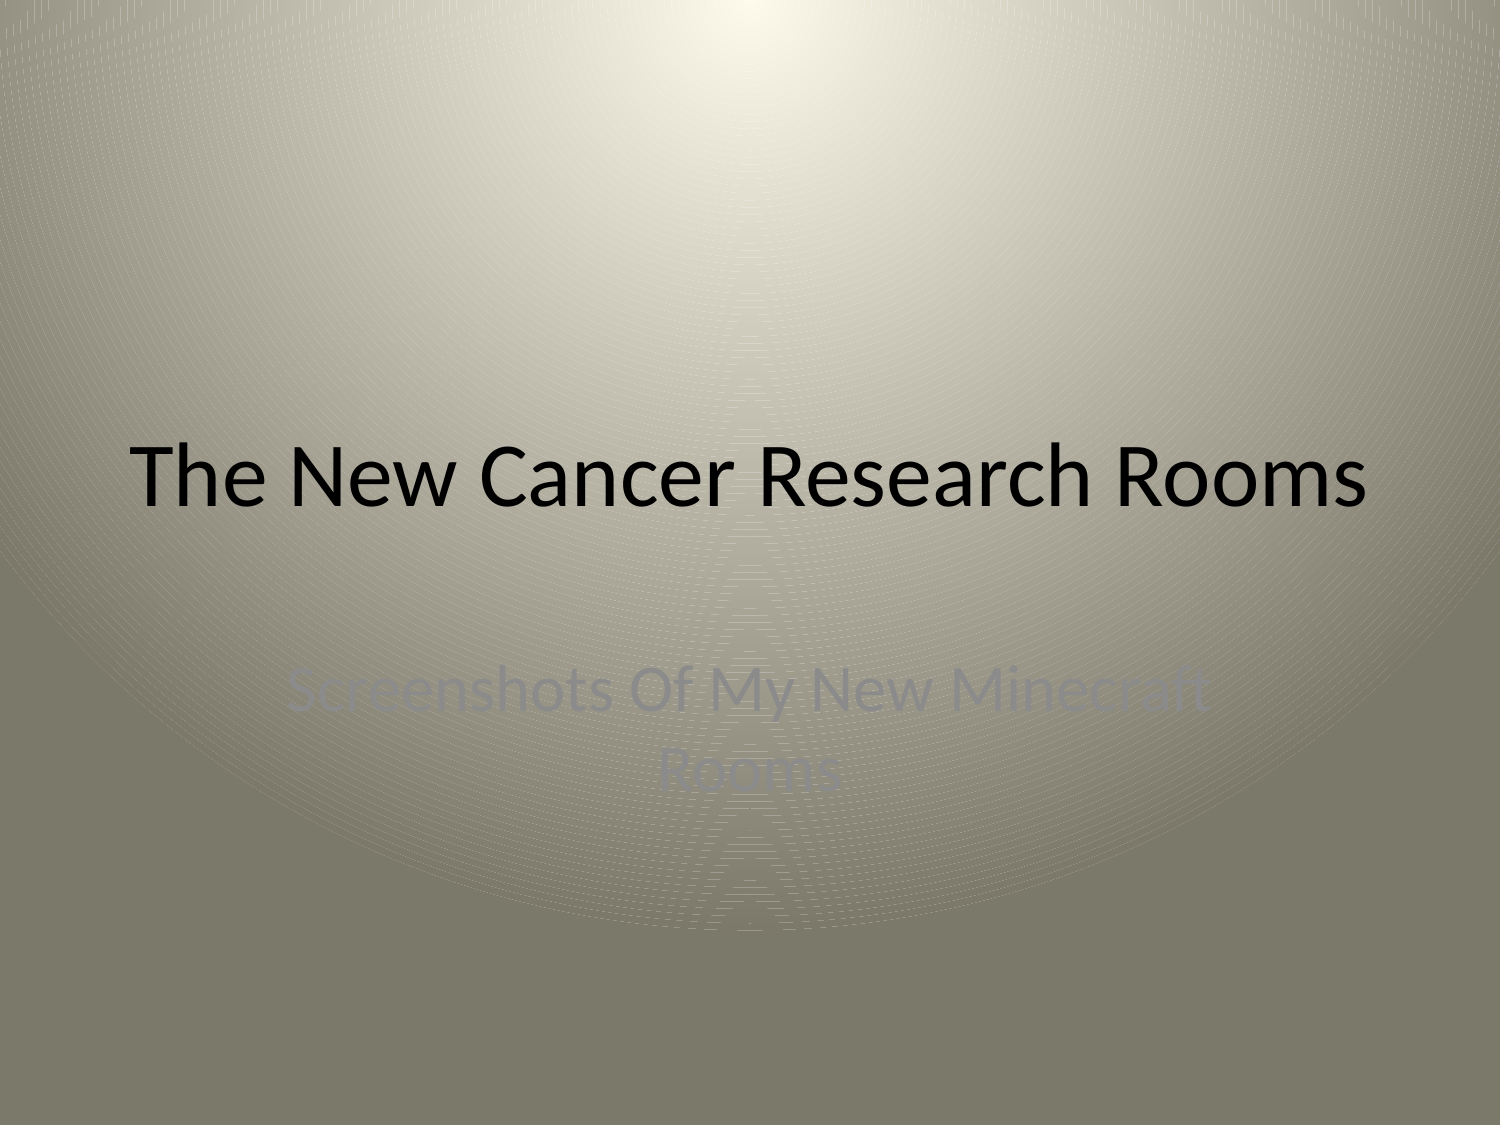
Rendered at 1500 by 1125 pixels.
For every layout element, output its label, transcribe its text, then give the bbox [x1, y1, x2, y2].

subtitle Screenshots Of My New Minecraft Rooms [225, 637, 1275, 925]
title The New Cancer Research Rooms [112, 349, 1388, 591]
